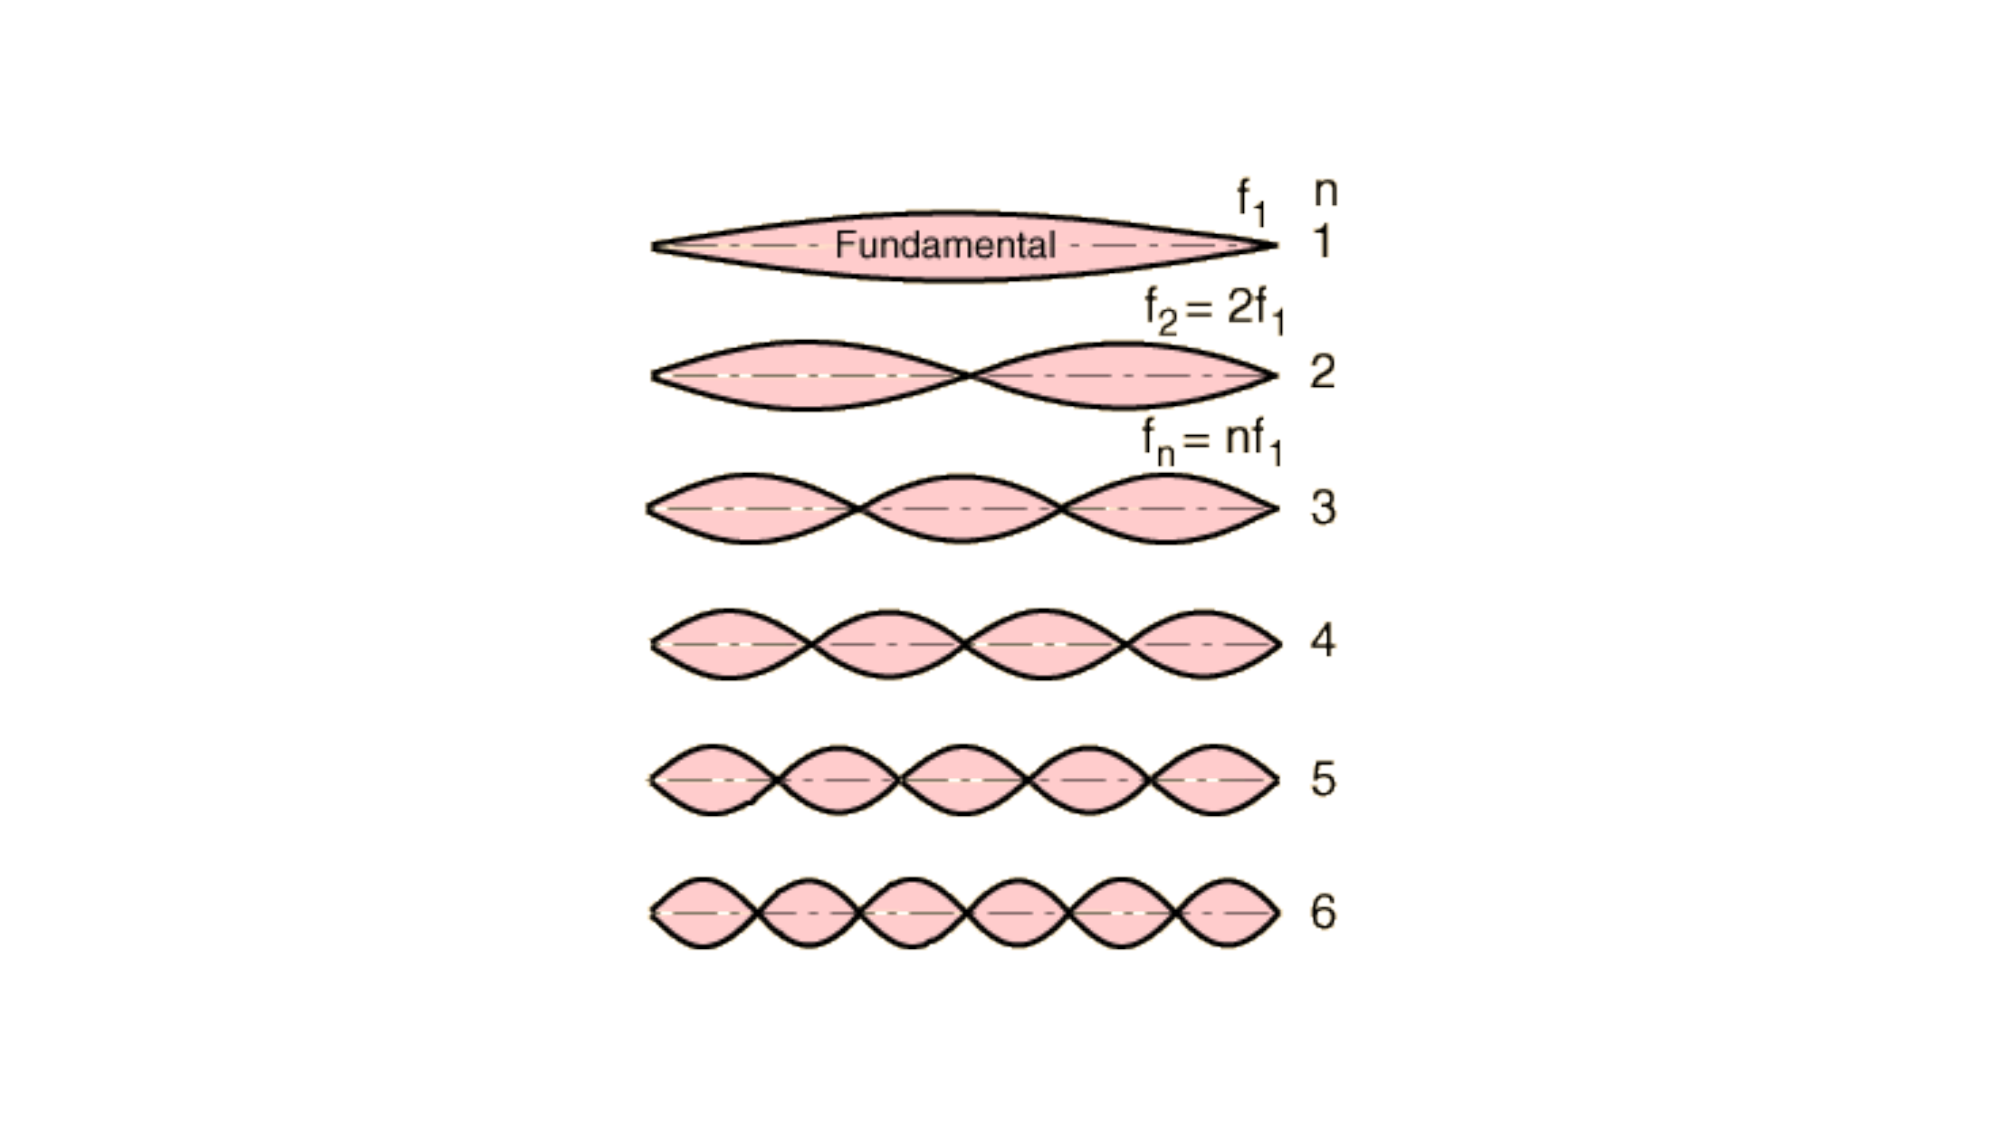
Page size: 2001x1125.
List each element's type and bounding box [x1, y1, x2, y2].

picture [632, 158, 1368, 967]
